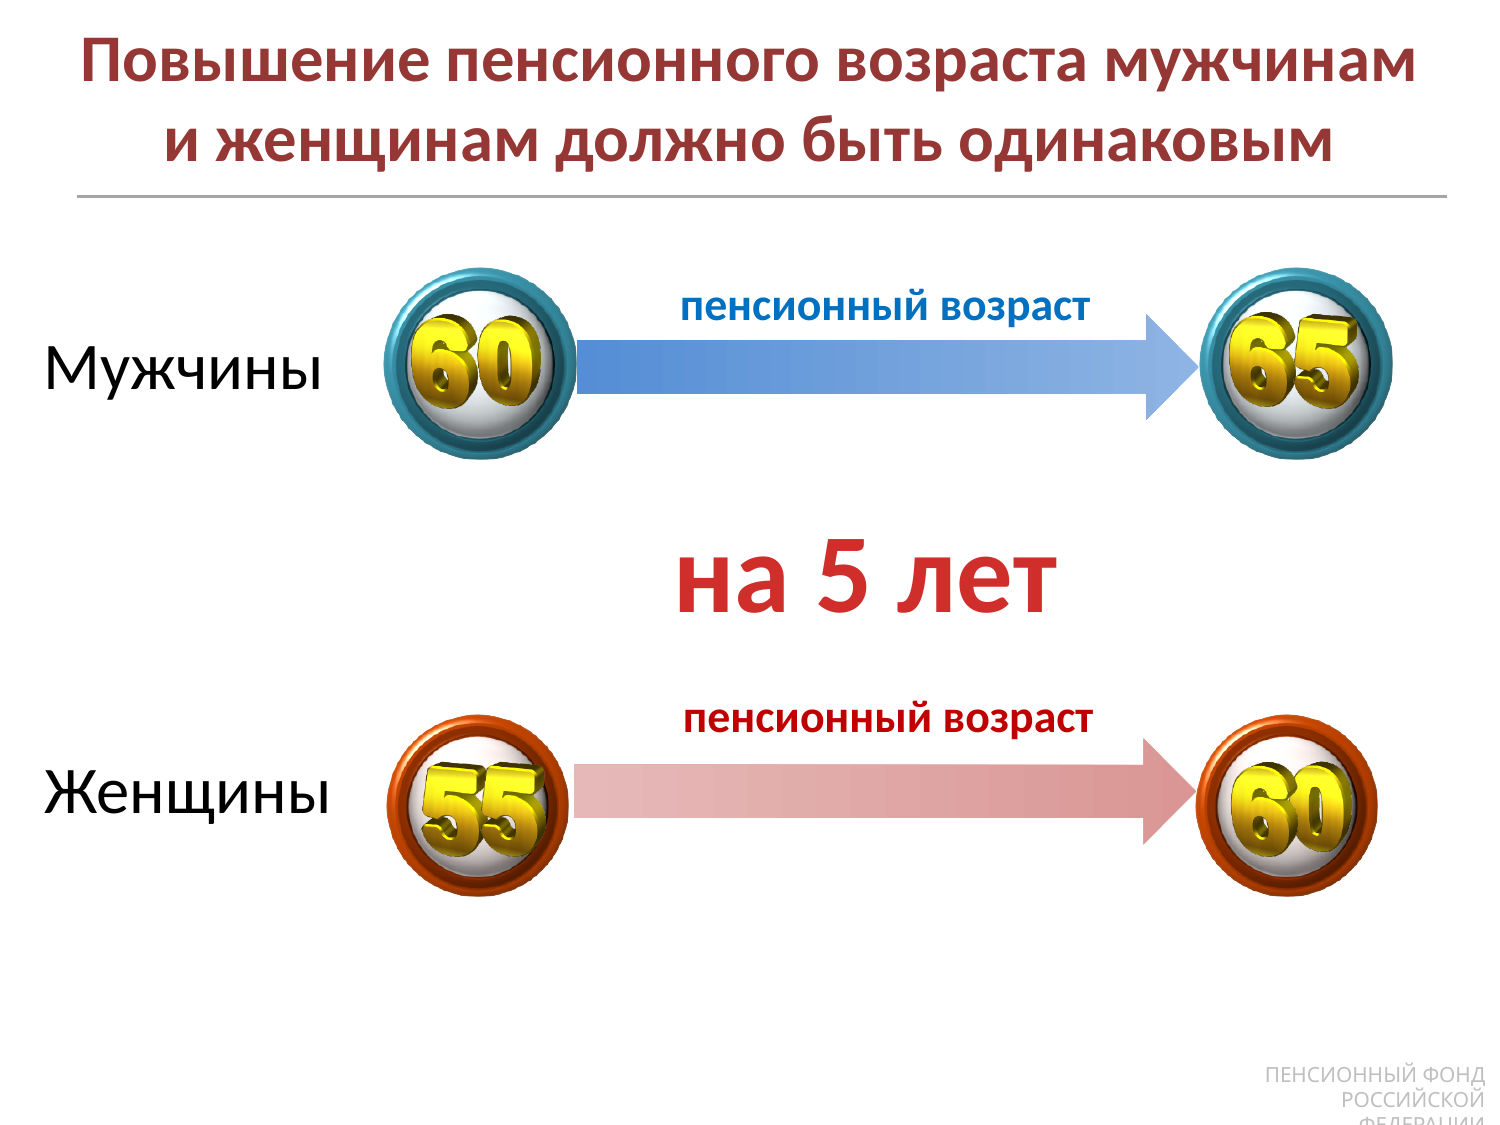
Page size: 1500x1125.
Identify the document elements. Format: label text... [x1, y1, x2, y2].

text_box на 5 лет [658, 492, 1073, 643]
picture [383, 266, 577, 461]
picture [1195, 714, 1378, 897]
text_box [574, 750, 1189, 847]
text_box Женщины [29, 739, 347, 834]
picture [386, 714, 569, 897]
text_box [582, 337, 1193, 423]
text_box пенсионный возраст [574, 679, 1203, 750]
text_box пенсионный возраст [579, 267, 1196, 337]
text_box Повышение пенсионного возраста мужчинам и женщинам должно быть одинаковым [53, 7, 1447, 182]
text_box Мужчины [28, 315, 340, 410]
picture [1198, 266, 1393, 461]
